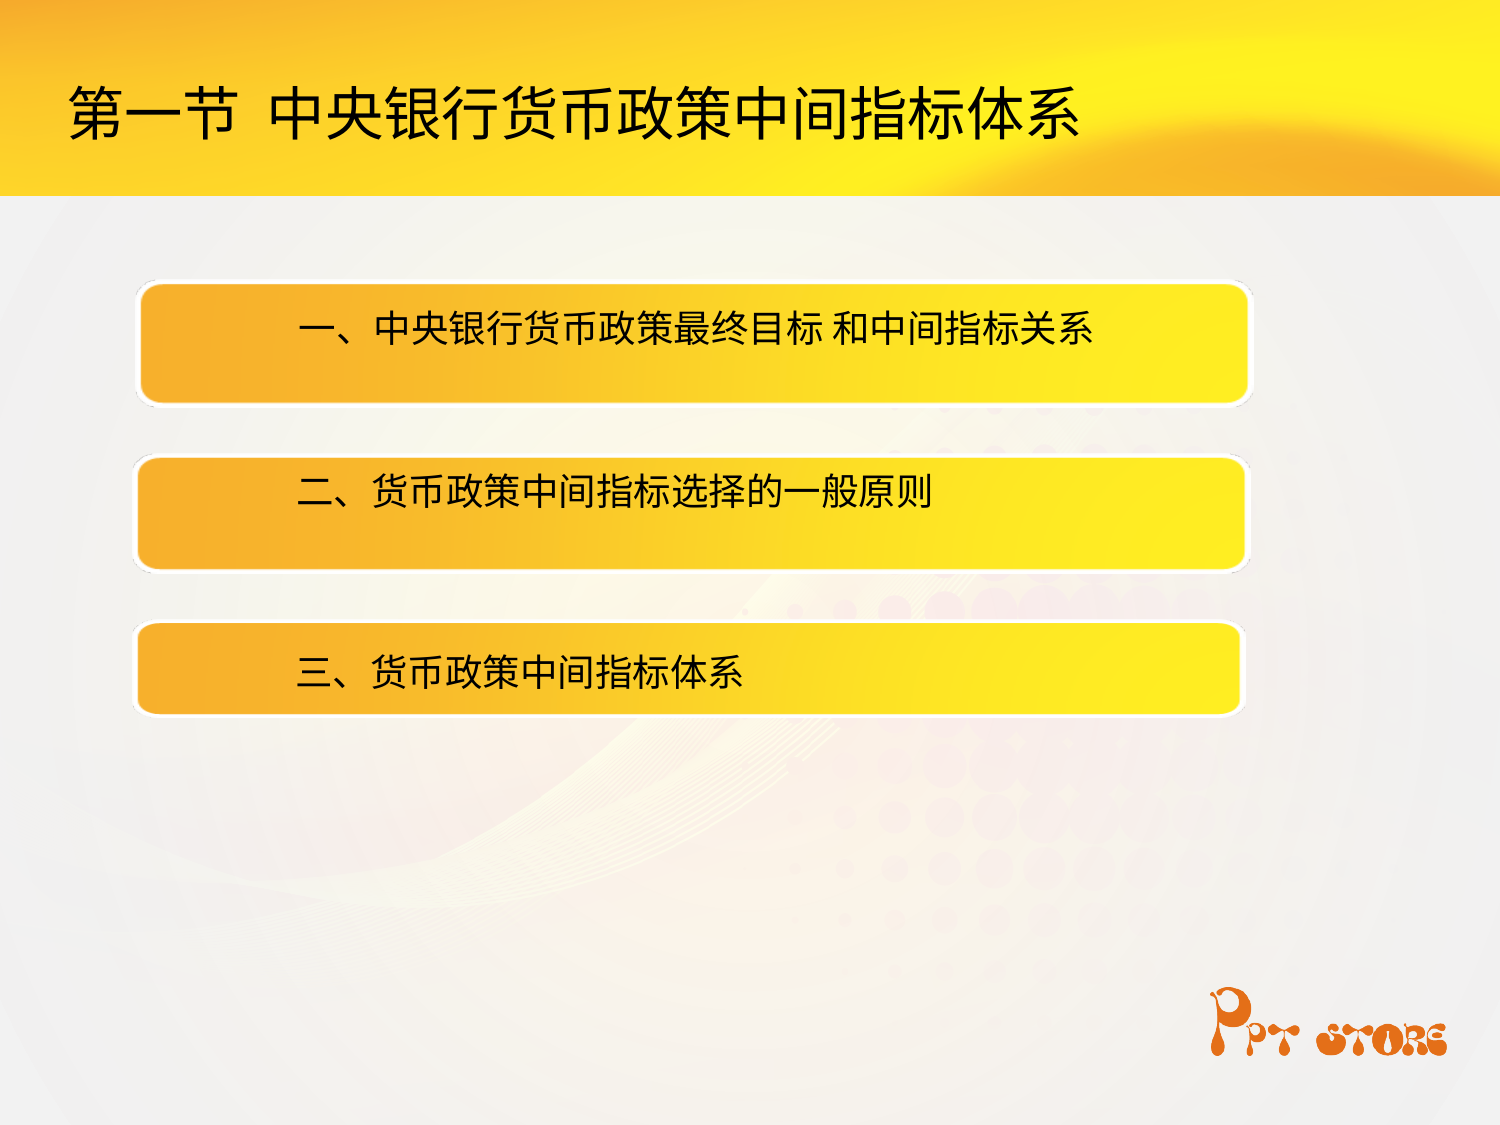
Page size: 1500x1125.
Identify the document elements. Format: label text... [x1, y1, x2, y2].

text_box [135, 279, 1254, 408]
picture [0, 0, 1500, 1125]
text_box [132, 453, 1251, 590]
title 第一节 中央银行货币政策中间指标体系 [0, 54, 1250, 171]
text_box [131, 619, 1353, 718]
